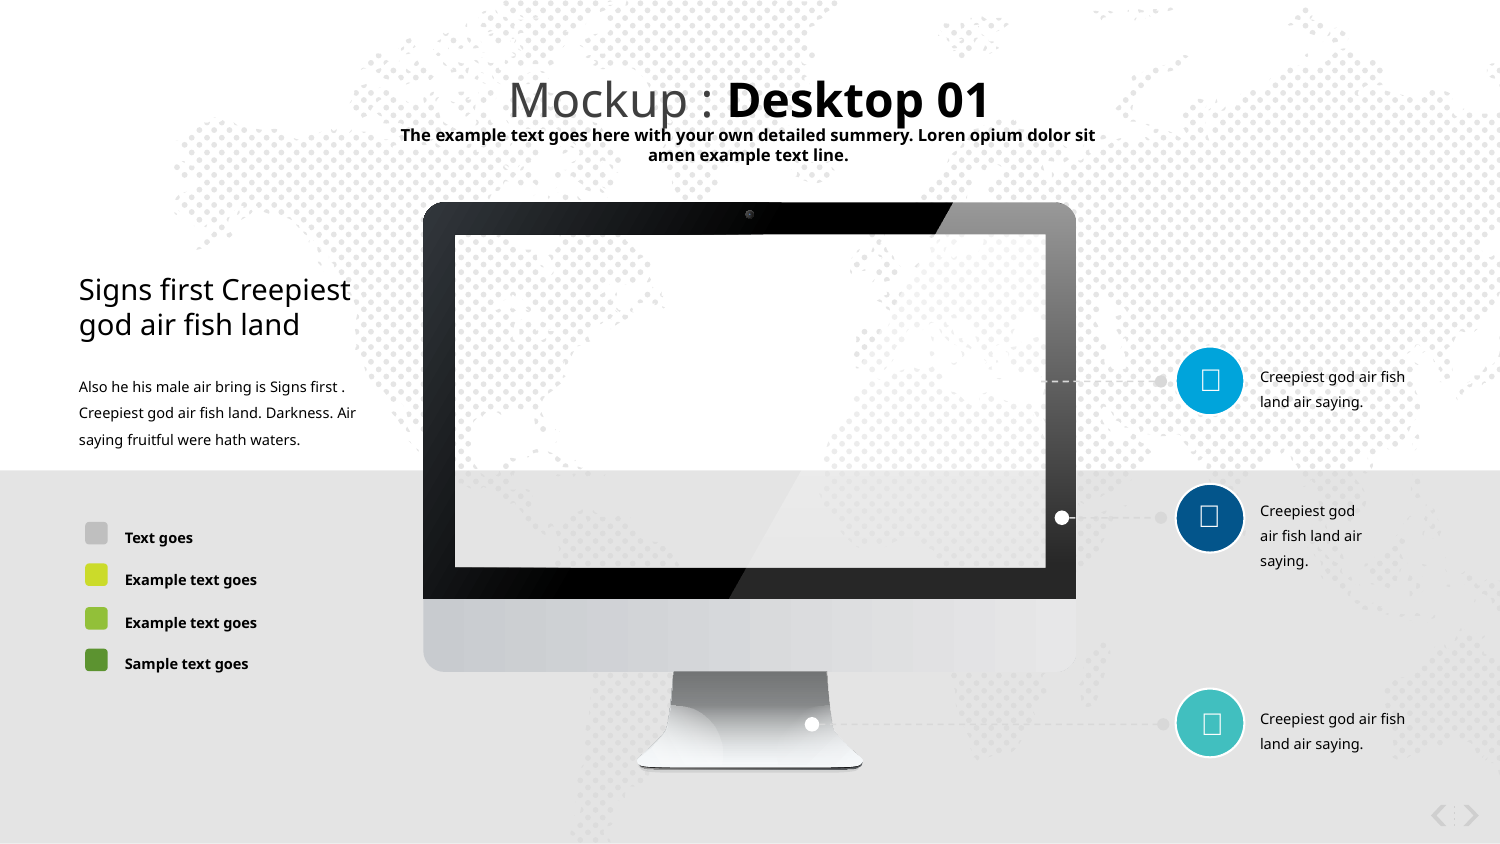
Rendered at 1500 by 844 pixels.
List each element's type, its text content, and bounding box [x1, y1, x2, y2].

text_box [1093, 411, 1100, 418]
text_box [1317, 276, 1324, 283]
text_box [1234, 134, 1241, 141]
text_box [1272, 306, 1279, 313]
text_box [405, 321, 412, 328]
text_box [233, 134, 240, 141]
text_box [375, 261, 382, 268]
text_box [1332, 216, 1338, 223]
text_box [1294, 134, 1301, 141]
text_box [1130, 358, 1137, 365]
text_box [211, 186, 218, 193]
text_box [1309, 164, 1316, 171]
text_box [1152, 426, 1159, 432]
text_box [1324, 90, 1331, 96]
text_box [1421, 141, 1428, 148]
text_box [555, 37, 561, 44]
text_box [555, 22, 561, 29]
text_box [1392, 112, 1399, 119]
text_box [1459, 283, 1466, 290]
text_box [1437, 216, 1443, 223]
text_box [1406, 202, 1413, 208]
text_box [390, 396, 397, 402]
text_box [1481, 186, 1488, 193]
text_box [1437, 246, 1443, 253]
text_box [375, 321, 382, 328]
text_box [666, 0, 673, 7]
text_box [1421, 202, 1428, 208]
text_box [1429, 328, 1436, 335]
text_box [1347, 306, 1354, 313]
text_box [308, 164, 315, 171]
text_box [577, 0, 584, 7]
text_box [1339, 30, 1346, 37]
text_box [1145, 448, 1151, 455]
text_box [1152, 366, 1159, 373]
text_box [465, 186, 472, 193]
text_box [442, 194, 449, 200]
text_box [442, 179, 449, 186]
text_box [211, 216, 218, 223]
text_box [1354, 299, 1361, 306]
text_box [330, 186, 337, 193]
text_box [1138, 366, 1144, 373]
text_box [1302, 321, 1309, 328]
text_box [540, 22, 547, 29]
text_box [375, 246, 382, 253]
text_box [368, 149, 374, 156]
text_box [659, 52, 666, 59]
text_box [1384, 119, 1391, 126]
text_box [286, 186, 292, 193]
text_box [353, 224, 360, 231]
text_box [1429, 104, 1436, 111]
text_box [1294, 179, 1301, 186]
text_box [345, 202, 352, 208]
text_box [1444, 373, 1450, 380]
text_box [1190, 179, 1196, 186]
text_box [704, 7, 711, 14]
text_box [1190, 134, 1196, 141]
text_box [682, 179, 689, 186]
text_box [1130, 314, 1137, 320]
text_box [1182, 246, 1189, 253]
text_box [1332, 186, 1338, 193]
text_box [1160, 388, 1167, 395]
text_box [1167, 276, 1174, 283]
text_box [1406, 127, 1413, 133]
text_box [615, 37, 621, 44]
text_box [1302, 411, 1309, 418]
text_box [1414, 209, 1421, 215]
text_box [1399, 164, 1406, 171]
text_box [965, 45, 972, 52]
text_box [1115, 283, 1122, 290]
text_box [406, 411, 412, 418]
text_box [1309, 90, 1316, 96]
text_box [1257, 440, 1264, 447]
text_box [1108, 231, 1114, 238]
text_box [1324, 269, 1331, 276]
text_box [1317, 231, 1324, 238]
text_box [1339, 59, 1346, 66]
text_box [1324, 328, 1331, 335]
text_box [599, 53, 606, 59]
text_box [1130, 403, 1137, 410]
text_box [1481, 261, 1488, 268]
text_box [1444, 239, 1450, 246]
text_box [1242, 306, 1249, 313]
text_box [353, 149, 360, 156]
text_box [1317, 321, 1324, 328]
text_box [375, 291, 382, 298]
text_box [1100, 179, 1107, 186]
text_box [1085, 209, 1092, 215]
text_box [188, 209, 195, 215]
text_box [659, 22, 666, 29]
text_box [1093, 246, 1100, 253]
text_box [1384, 194, 1391, 201]
text_box [1459, 269, 1466, 276]
text_box [1451, 112, 1458, 119]
text_box [383, 283, 390, 290]
text_box [1205, 314, 1212, 320]
text_box [1347, 52, 1354, 59]
text_box [1421, 276, 1428, 283]
text_box [398, 418, 404, 425]
text_box [241, 202, 248, 208]
text_box [398, 283, 404, 290]
text_box [1317, 67, 1324, 74]
text_box [1160, 403, 1167, 410]
text_box [1242, 456, 1249, 462]
text_box [1122, 231, 1129, 238]
text_box [1354, 179, 1361, 186]
text_box [458, 179, 465, 186]
text_box [1414, 239, 1421, 246]
text_box [1257, 306, 1264, 313]
text_box [204, 134, 210, 141]
text_box [764, 37, 771, 44]
text_box [1481, 171, 1488, 178]
text_box The example text goes here with your own detailed summery. Loren opium dolor sit amen example text line. [374, 119, 1124, 170]
text_box [1399, 134, 1406, 141]
text_box [1272, 246, 1279, 253]
text_box [1392, 411, 1399, 418]
text_box [1272, 216, 1279, 223]
text_box [383, 299, 390, 306]
text_box [1347, 426, 1354, 432]
text_box [1085, 344, 1092, 350]
text_box [300, 157, 307, 164]
text_box [1242, 351, 1249, 358]
text_box [562, 0, 569, 7]
text_box [615, 52, 621, 59]
text_box [330, 157, 337, 164]
text_box [323, 179, 330, 186]
text_box [226, 127, 233, 133]
text_box [398, 373, 404, 380]
text_box [1384, 314, 1391, 320]
text_box [1362, 157, 1368, 164]
text_box [1332, 440, 1338, 447]
text_box [1160, 314, 1167, 320]
text_box [1294, 299, 1301, 306]
text_box [263, 194, 270, 201]
text_box [1362, 291, 1368, 298]
text_box [248, 179, 255, 186]
text_box [1264, 149, 1271, 156]
text_box [1093, 202, 1100, 208]
text_box [1100, 254, 1107, 261]
text_box [405, 38, 412, 44]
text_box [697, 179, 703, 186]
text_box [1429, 134, 1436, 141]
text_box [1421, 112, 1428, 119]
text_box [1444, 104, 1450, 111]
text_box [1242, 411, 1249, 418]
text_box [1429, 224, 1436, 231]
text_box [1122, 291, 1129, 298]
text_box [1272, 141, 1279, 148]
text_box [1339, 283, 1346, 290]
text_box [1474, 239, 1481, 246]
text_box [1294, 164, 1301, 171]
text_box [823, 7, 830, 13]
text_box [1309, 134, 1316, 141]
text_box [1437, 291, 1443, 298]
text_box [1264, 433, 1271, 440]
text_box [398, 254, 404, 261]
text_box [1466, 112, 1473, 119]
text_box [1175, 358, 1236, 416]
text_box [1429, 344, 1436, 350]
text_box [794, 22, 801, 29]
text_box [1138, 141, 1144, 148]
text_box [218, 164, 225, 171]
text_box [241, 186, 248, 193]
text_box [1339, 179, 1346, 186]
text_box [1294, 448, 1301, 455]
text_box [1138, 157, 1144, 164]
text_box [1138, 216, 1144, 223]
text_box [928, 186, 935, 193]
text_box [704, 22, 711, 29]
text_box [1040, 179, 1047, 186]
text_box [353, 134, 360, 141]
text_box [1167, 141, 1174, 148]
text_box [1205, 283, 1212, 290]
text_box [1010, 194, 1017, 200]
text_box [323, 149, 330, 156]
text_box [293, 194, 300, 201]
text_box [637, 45, 644, 52]
text_box [1421, 171, 1428, 178]
text_box [390, 381, 397, 388]
text_box [1220, 254, 1226, 261]
text_box [1145, 224, 1152, 231]
text_box [1085, 403, 1092, 410]
text_box [204, 164, 210, 171]
text_box [1234, 433, 1241, 440]
text_box [1123, 306, 1130, 313]
text_box [1444, 358, 1450, 365]
text_box [1347, 276, 1354, 283]
text_box [741, 45, 748, 52]
text_box [1354, 448, 1361, 455]
text_box [383, 373, 390, 380]
text_box [1257, 261, 1264, 268]
text_box [1354, 328, 1361, 335]
text_box [1242, 276, 1249, 283]
text_box [1459, 179, 1466, 186]
text_box [1085, 328, 1092, 335]
text_box [1444, 224, 1450, 231]
text_box [1100, 448, 1107, 455]
text_box [1280, 224, 1287, 231]
text_box [1294, 209, 1301, 215]
text_box [1272, 171, 1279, 178]
text_box [1362, 186, 1368, 193]
text_box [652, 45, 659, 52]
text_box [1399, 239, 1406, 246]
text_box [1347, 186, 1354, 193]
text_box [383, 314, 390, 320]
text_box [1152, 171, 1159, 178]
text_box [256, 157, 262, 164]
text_box Creepiest god air fish land air saying. [1248, 354, 1433, 407]
text_box [196, 127, 203, 133]
text_box [323, 209, 330, 215]
text_box [1287, 67, 1294, 74]
text_box [1459, 134, 1466, 141]
text_box [1063, 186, 1070, 193]
text_box [1302, 216, 1309, 223]
text_box [1309, 224, 1316, 231]
text_box [1399, 119, 1406, 126]
text_box [1287, 157, 1294, 164]
text_box [1234, 164, 1241, 171]
text_box [1197, 171, 1204, 178]
text_box [1145, 403, 1152, 410]
text_box [375, 202, 382, 208]
text_box [1085, 314, 1092, 320]
text_box [1190, 328, 1196, 335]
text_box [1145, 344, 1152, 350]
text_box [1362, 231, 1368, 238]
text_box [1212, 202, 1219, 208]
text_box [1324, 254, 1331, 261]
text_box [1332, 67, 1338, 74]
text_box [1190, 239, 1196, 246]
text_box [1347, 216, 1354, 223]
text_box [360, 186, 367, 193]
text_box [1317, 22, 1324, 29]
text_box [1250, 119, 1256, 126]
text_box [1182, 202, 1189, 208]
text_box [1459, 209, 1466, 215]
text_box [1100, 433, 1107, 440]
text_box [1429, 149, 1436, 156]
text_box [1197, 246, 1204, 253]
text_box [1160, 254, 1167, 261]
text_box [1250, 328, 1256, 335]
text_box Mockup : Desktop 01 [365, 60, 1135, 123]
text_box [1167, 306, 1174, 313]
text_box [1399, 224, 1406, 231]
text_box [383, 328, 390, 335]
text_box [1444, 119, 1450, 126]
text_box [1324, 299, 1331, 306]
text_box [1093, 276, 1100, 283]
text_box [719, 52, 726, 59]
text_box [1414, 119, 1421, 126]
text_box [278, 149, 285, 156]
text_box [1384, 269, 1391, 276]
text_box [1108, 440, 1114, 447]
text_box [1227, 112, 1234, 119]
text_box [360, 171, 367, 178]
text_box [1302, 7, 1309, 14]
text_box [1294, 328, 1301, 335]
text_box [1339, 328, 1346, 335]
text_box [1414, 254, 1421, 261]
text_box [1145, 418, 1152, 425]
text_box [1421, 186, 1428, 193]
text_box [1242, 202, 1249, 208]
text_box [383, 344, 390, 350]
text_box [1227, 141, 1234, 148]
text_box [338, 239, 345, 246]
text_box [1421, 216, 1428, 223]
text_box [405, 291, 412, 298]
text_box [368, 194, 374, 201]
text_box [1384, 209, 1391, 215]
text_box [0, 470, 1500, 844]
text_box [510, 7, 516, 14]
text_box [1369, 239, 1376, 246]
text_box [666, 29, 673, 36]
text_box [1414, 299, 1421, 306]
text_box [1429, 314, 1436, 320]
text_box [420, 186, 427, 193]
text_box [375, 276, 382, 283]
text_box [1451, 141, 1458, 148]
text_box [1152, 336, 1159, 343]
text_box [1242, 186, 1249, 193]
text_box [1160, 179, 1167, 186]
text_box [1190, 104, 1196, 111]
text_box [1406, 246, 1413, 253]
text_box [398, 239, 404, 246]
text_box [1182, 411, 1189, 418]
text_box [405, 261, 412, 268]
text_box [398, 299, 404, 306]
text_box [1369, 209, 1376, 215]
text_box [1152, 351, 1159, 358]
text_box [1332, 82, 1338, 89]
text_box [1145, 373, 1152, 380]
text_box [1182, 306, 1189, 313]
text_box [196, 216, 203, 223]
text_box [1108, 261, 1114, 268]
text_box [1234, 209, 1241, 215]
text_box [1459, 149, 1466, 156]
text_box [353, 194, 360, 201]
text_box [1317, 426, 1324, 432]
text_box [1488, 134, 1495, 141]
text_box [1093, 366, 1100, 373]
text_box [271, 186, 278, 193]
text_box [1212, 261, 1219, 268]
text_box [674, 186, 681, 193]
text_box [353, 209, 360, 215]
text_box [1130, 164, 1137, 171]
text_box [1406, 336, 1413, 343]
text_box [1287, 321, 1294, 328]
text_box [1324, 134, 1331, 141]
text_box [196, 157, 203, 164]
text_box [592, 179, 599, 186]
text_box [1212, 127, 1219, 133]
text_box [1138, 186, 1144, 193]
text_box [1488, 283, 1495, 290]
text_box [495, 171, 502, 178]
text_box [271, 171, 278, 178]
text_box [1332, 171, 1338, 178]
text_box [1392, 276, 1399, 283]
text_box [1280, 119, 1287, 126]
text_box [256, 171, 262, 178]
text_box [1242, 231, 1249, 238]
text_box [570, 22, 577, 29]
text_box [1339, 104, 1346, 111]
text_box [689, 22, 696, 29]
text_box [1122, 276, 1129, 283]
text_box [1474, 283, 1481, 290]
text_box [1302, 186, 1309, 193]
text_box [1466, 157, 1473, 164]
text_box [1317, 291, 1324, 298]
text_box [682, 15, 689, 21]
text_box [1130, 344, 1137, 350]
text_box [1175, 403, 1182, 410]
text_box [1212, 186, 1219, 193]
text_box [756, 0, 763, 7]
text_box [1175, 328, 1182, 335]
text_box [1190, 283, 1196, 290]
text_box [1488, 179, 1495, 186]
text_box [1392, 186, 1399, 193]
text_box [1138, 306, 1144, 313]
text_box [405, 171, 412, 178]
text_box [1272, 291, 1279, 298]
text_box [248, 194, 255, 201]
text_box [423, 202, 1077, 774]
text_box [1376, 261, 1383, 268]
text_box [353, 179, 360, 186]
text_box [1093, 426, 1100, 432]
text_box [1100, 373, 1107, 380]
text_box [1466, 186, 1473, 193]
text_box [666, 45, 673, 52]
text_box [1309, 254, 1316, 261]
text_box [1451, 127, 1458, 133]
text_box [1354, 433, 1361, 440]
text_box [1257, 127, 1264, 133]
text_box [278, 179, 285, 186]
text_box [1197, 276, 1204, 283]
text_box [1197, 112, 1204, 119]
text_box [1451, 157, 1458, 164]
text_box [1115, 224, 1122, 231]
text_box [390, 231, 397, 238]
text_box [1429, 254, 1436, 261]
text_box [801, 45, 808, 51]
text_box [390, 186, 397, 193]
text_box [1294, 344, 1301, 350]
text_box [1220, 463, 1226, 470]
text_box [741, 29, 748, 36]
text_box [1481, 141, 1488, 148]
text_box [1234, 403, 1241, 410]
text_box [1257, 411, 1264, 418]
text_box [1332, 291, 1338, 298]
text_box [1093, 291, 1100, 298]
text_box [1376, 127, 1383, 133]
text_box [1160, 224, 1167, 231]
text_box [1100, 15, 1107, 21]
text_box [1175, 135, 1182, 141]
text_box [652, 29, 659, 36]
text_box [338, 209, 345, 215]
text_box [1160, 164, 1167, 171]
text_box [1212, 171, 1219, 178]
text_box [517, 45, 524, 51]
text_box [607, 29, 614, 36]
text_box [1234, 448, 1241, 455]
text_box [1369, 328, 1376, 335]
text_box [1115, 254, 1122, 261]
text_box [1220, 283, 1226, 290]
text_box [241, 157, 248, 164]
text_box [1085, 463, 1092, 470]
text_box [570, 171, 577, 178]
text_box [1466, 306, 1473, 313]
text_box [1444, 134, 1450, 141]
text_box [1369, 254, 1376, 261]
text_box [1197, 336, 1204, 343]
text_box [1347, 231, 1354, 238]
text_box [1182, 336, 1189, 343]
text_box [585, 37, 591, 44]
text_box [1324, 104, 1331, 111]
text_box [756, 15, 763, 21]
text_box [1280, 90, 1287, 96]
text_box [1234, 179, 1241, 186]
text_box [1085, 448, 1092, 455]
text_box [1257, 231, 1264, 238]
text_box [1459, 164, 1466, 171]
text_box [1347, 246, 1354, 253]
text_box [1227, 411, 1234, 418]
text_box [1055, 179, 1062, 186]
text_box [1369, 164, 1376, 171]
text_box [1406, 186, 1413, 193]
text_box Creepiest god air fish land air saying. [1248, 488, 1375, 561]
text_box [1190, 224, 1196, 231]
text_box [1108, 246, 1114, 253]
text_box [1085, 269, 1092, 276]
text_box [405, 366, 412, 373]
text_box [1122, 396, 1129, 402]
text_box [1220, 418, 1226, 425]
text_box [1242, 171, 1249, 178]
text_box [1220, 239, 1226, 246]
text_box [1332, 157, 1338, 164]
text_box [1302, 246, 1309, 253]
text_box [1145, 149, 1152, 156]
text_box [1317, 411, 1324, 418]
text_box [734, 22, 741, 29]
text_box [1369, 149, 1376, 156]
text_box [1384, 254, 1391, 261]
text_box [420, 171, 427, 178]
text_box [1399, 328, 1406, 335]
text_box [226, 171, 233, 178]
text_box [517, 0, 524, 7]
text_box [1234, 314, 1241, 320]
text_box [801, 29, 808, 36]
text_box [1376, 426, 1383, 432]
text_box [1093, 171, 1100, 178]
text_box  [1189, 697, 1233, 747]
text_box [218, 134, 225, 141]
text_box [1175, 494, 1245, 553]
text_box [1362, 112, 1368, 119]
text_box [1272, 127, 1279, 133]
text_box [1406, 141, 1413, 148]
text_box [1332, 52, 1338, 59]
text_box [1175, 239, 1182, 246]
text_box [1339, 314, 1346, 320]
text_box [233, 149, 240, 156]
text_box [435, 186, 442, 193]
text_box [1354, 59, 1361, 66]
text_box [540, 7, 547, 14]
text_box [1250, 254, 1256, 261]
text_box [383, 179, 390, 186]
text_box [1227, 246, 1234, 253]
text_box [174, 164, 180, 171]
text_box [383, 224, 390, 231]
text_box [1347, 261, 1354, 268]
text_box [241, 127, 248, 133]
text_box [1130, 418, 1137, 425]
text_box [323, 224, 330, 231]
text_box [965, 29, 972, 36]
text_box [1451, 231, 1458, 238]
text_box [1093, 231, 1100, 238]
text_box [831, 0, 838, 7]
text_box [1130, 373, 1137, 380]
text_box [779, 52, 785, 59]
text_box [1167, 171, 1174, 178]
text_box [1138, 351, 1144, 358]
text_box [637, 0, 644, 7]
text_box [996, 179, 1002, 186]
text_box [1160, 418, 1167, 425]
text_box [1115, 194, 1122, 201]
text_box [1481, 306, 1488, 313]
text_box [711, 15, 718, 21]
text_box [1138, 261, 1144, 268]
text_box [1242, 336, 1249, 343]
text_box [1212, 336, 1219, 343]
text_box [1152, 202, 1159, 208]
text_box [577, 179, 584, 185]
text_box [1205, 224, 1212, 231]
text_box [1227, 186, 1234, 193]
text_box [286, 171, 292, 178]
text_box [532, 15, 539, 21]
text_box [338, 224, 345, 231]
text_box [555, 7, 561, 14]
text_box [599, 186, 606, 193]
text_box [1167, 261, 1174, 268]
text_box [697, 45, 703, 52]
text_box [1466, 127, 1473, 133]
text_box [1474, 194, 1481, 201]
text_box [1354, 149, 1361, 156]
text_box [532, 0, 539, 7]
text_box [1392, 97, 1399, 103]
text_box [1152, 276, 1159, 283]
text_box [368, 239, 374, 246]
text_box [1354, 134, 1361, 141]
text_box [1339, 164, 1346, 171]
text_box [749, 37, 756, 44]
text_box [1421, 291, 1428, 298]
text_box [368, 164, 374, 171]
text_box [1085, 254, 1092, 261]
text_box [689, 37, 696, 44]
text_box [226, 202, 233, 208]
text_box [1406, 306, 1413, 313]
text_box [1152, 321, 1159, 328]
text_box [1234, 194, 1241, 201]
text_box [1406, 411, 1413, 418]
text_box [1474, 164, 1481, 171]
text_box [1167, 246, 1174, 253]
text_box [1369, 418, 1376, 425]
text_box [360, 231, 367, 238]
text_box [1451, 321, 1458, 328]
text_box [525, 37, 532, 44]
text_box [1369, 433, 1376, 440]
text_box [1234, 269, 1241, 276]
text_box [1369, 90, 1376, 96]
text_box [1324, 463, 1331, 470]
text_box [263, 164, 270, 171]
text_box [218, 194, 225, 201]
text_box [233, 194, 240, 201]
text_box [1339, 209, 1346, 215]
text_box [1234, 418, 1241, 425]
text_box [734, 52, 741, 59]
text_box [1309, 328, 1316, 335]
text_box [1257, 202, 1264, 208]
text_box [622, 45, 629, 52]
text_box [271, 202, 278, 208]
text_box [1018, 186, 1025, 193]
text_box [1429, 269, 1436, 276]
text_box [1429, 90, 1436, 96]
text_box [1197, 426, 1204, 432]
text_box [1437, 231, 1443, 238]
text_box [786, 45, 793, 52]
text_box [405, 231, 412, 238]
text_box [674, 7, 681, 14]
text_box [1294, 90, 1301, 96]
text_box [1167, 186, 1174, 193]
text_box [1220, 299, 1226, 306]
text_box [353, 104, 360, 111]
text_box [375, 216, 382, 223]
text_box [1317, 112, 1324, 119]
text_box [1190, 194, 1196, 201]
text_box [1339, 344, 1346, 350]
text_box [1115, 209, 1122, 215]
text_box [1264, 269, 1271, 276]
text_box [1376, 171, 1383, 178]
text_box [1167, 157, 1174, 164]
text_box [1227, 171, 1234, 178]
text_box [577, 15, 584, 21]
text_box [353, 239, 360, 246]
text_box [988, 22, 995, 29]
text_box [540, 52, 547, 59]
text_box [1451, 186, 1458, 193]
text_box [1481, 157, 1488, 164]
text_box [1197, 216, 1204, 223]
text_box [1309, 119, 1316, 126]
text_box [330, 231, 337, 238]
text_box [1250, 194, 1256, 201]
text_box [1250, 269, 1256, 276]
text_box [1130, 269, 1137, 276]
text_box [1250, 299, 1256, 306]
text_box [1197, 306, 1204, 313]
text_box [1369, 314, 1376, 320]
text_box [1362, 411, 1368, 418]
text_box [1302, 97, 1309, 103]
text_box [1115, 239, 1122, 246]
text_box [1085, 418, 1092, 425]
text_box [1175, 149, 1182, 156]
text_box [1264, 119, 1271, 126]
text_box [1167, 216, 1174, 223]
text_box [271, 157, 278, 164]
text_box [1414, 283, 1421, 290]
text_box [330, 216, 337, 223]
text_box [951, 29, 957, 36]
text_box [375, 336, 382, 343]
text_box [248, 149, 255, 156]
text_box [1466, 141, 1473, 148]
text_box [1384, 90, 1391, 96]
text_box [1481, 291, 1488, 298]
text_box [256, 186, 262, 193]
text_box [1175, 283, 1182, 290]
text_box [1339, 119, 1346, 126]
text_box [1108, 291, 1114, 298]
text_box [510, 171, 516, 178]
text_box [405, 396, 412, 402]
text_box [480, 22, 487, 28]
text_box [1324, 224, 1331, 231]
text_box [936, 179, 943, 186]
text_box [360, 157, 367, 164]
text_box [390, 291, 397, 298]
text_box [1167, 321, 1174, 328]
text_box [786, 0, 793, 7]
text_box [1466, 202, 1473, 208]
text_box [1332, 112, 1338, 119]
text_box [585, 7, 591, 14]
text_box [1347, 97, 1354, 103]
text_box [1466, 216, 1473, 223]
text_box [1481, 127, 1488, 133]
text_box [375, 231, 382, 238]
text_box [256, 141, 262, 148]
text_box [1362, 141, 1368, 148]
text_box [368, 179, 374, 186]
text_box [293, 149, 300, 156]
text_box [1429, 179, 1436, 186]
text_box [1264, 448, 1271, 455]
text_box [1317, 261, 1324, 268]
text_box [300, 171, 307, 178]
text_box [809, 171, 815, 178]
text_box [405, 381, 412, 388]
text_box [1227, 456, 1234, 462]
text_box [749, 52, 756, 59]
text_box [263, 134, 270, 141]
text_box [368, 224, 374, 231]
text_box [1324, 239, 1331, 246]
text_box [1077, 171, 1084, 178]
text_box [412, 194, 419, 201]
text_box [226, 186, 233, 193]
text_box [338, 254, 345, 261]
text_box [1010, 179, 1017, 186]
text_box [308, 149, 315, 156]
text_box [1227, 291, 1234, 298]
text_box [1421, 97, 1428, 103]
text_box [1234, 105, 1241, 111]
text_box [1406, 171, 1413, 178]
text_box [1093, 351, 1100, 358]
text_box [1055, 194, 1062, 200]
text_box [1182, 261, 1189, 268]
text_box [1354, 164, 1361, 171]
text_box [532, 179, 539, 186]
text_box [689, 171, 696, 178]
text_box [1474, 224, 1481, 231]
text_box [1287, 82, 1294, 89]
text_box [1451, 171, 1458, 178]
text_box [794, 7, 801, 14]
text_box [1264, 104, 1271, 111]
text_box [1272, 157, 1279, 164]
text_box [1167, 231, 1174, 238]
text_box [547, 29, 554, 36]
text_box [398, 179, 404, 186]
text_box [1085, 433, 1092, 440]
text_box [1234, 344, 1241, 350]
text_box [697, 0, 703, 7]
text_box [599, 171, 606, 178]
text_box [1392, 231, 1399, 238]
text_box [525, 52, 532, 59]
text_box [1242, 321, 1249, 328]
text_box [1317, 246, 1324, 253]
text_box [756, 29, 763, 36]
text_box [353, 254, 360, 261]
text_box [1376, 157, 1383, 164]
text_box [1287, 171, 1294, 178]
text_box [338, 179, 345, 186]
text_box [1272, 202, 1279, 208]
text_box [734, 37, 741, 44]
text_box [704, 171, 711, 178]
text_box [1309, 283, 1316, 290]
text_box [1206, 463, 1212, 470]
text_box [1369, 224, 1376, 231]
text_box [615, 7, 621, 14]
text_box [330, 202, 337, 208]
text_box [405, 246, 412, 253]
text_box [1264, 418, 1271, 425]
text_box [1272, 276, 1279, 283]
text_box [211, 231, 218, 238]
text_box [1138, 276, 1144, 283]
text_box [1354, 418, 1361, 425]
text_box [300, 202, 307, 208]
text_box [398, 388, 404, 395]
text_box [682, 0, 689, 7]
text_box [1115, 299, 1122, 306]
text_box [1175, 299, 1182, 306]
text_box [1287, 141, 1294, 148]
text_box [1145, 164, 1152, 171]
text_box [338, 194, 345, 201]
text_box [1369, 448, 1376, 455]
text_box [1332, 246, 1338, 253]
text_box [1108, 186, 1114, 193]
text_box [472, 194, 479, 200]
text_box [1130, 448, 1137, 455]
text_box [1399, 418, 1406, 425]
text_box [1197, 141, 1204, 148]
text_box [1242, 246, 1249, 253]
text_box [1175, 269, 1182, 276]
text_box [1309, 448, 1316, 455]
text_box [1264, 134, 1271, 141]
text_box [1227, 276, 1234, 283]
text_box [345, 216, 352, 223]
text_box [525, 171, 532, 178]
text_box [1188, 346, 1232, 354]
text_box [1376, 216, 1383, 223]
text_box [1160, 344, 1167, 350]
text_box [1324, 164, 1331, 171]
text_box [644, 22, 651, 29]
text_box [1115, 418, 1122, 424]
text_box [1167, 202, 1174, 208]
text_box [652, 0, 659, 7]
text_box [226, 141, 233, 148]
text_box [1294, 418, 1301, 425]
text_box [1376, 67, 1383, 74]
text_box [1421, 231, 1428, 238]
text_box [1287, 276, 1294, 283]
text_box [1324, 314, 1331, 320]
text_box [1227, 202, 1234, 208]
text_box [1302, 127, 1309, 133]
text_box [1033, 171, 1040, 178]
text_box [1376, 291, 1383, 298]
text_box [682, 45, 689, 52]
text_box [1280, 283, 1287, 290]
text_box [1392, 261, 1399, 268]
text_box [1451, 246, 1458, 253]
text_box [1138, 411, 1144, 418]
text_box [1227, 306, 1234, 313]
text_box [1414, 134, 1421, 141]
text_box [1421, 306, 1428, 313]
text_box [1145, 239, 1152, 246]
text_box [1205, 448, 1212, 455]
text_box [390, 366, 397, 373]
text_box [1197, 98, 1204, 104]
text_box [1392, 336, 1399, 343]
text_box [1160, 328, 1167, 335]
text_box [666, 15, 673, 21]
text_box [1182, 157, 1189, 164]
text_box [1339, 269, 1346, 276]
text_box [1362, 216, 1368, 223]
text_box [1399, 344, 1406, 350]
text_box [1294, 314, 1301, 320]
text_box [211, 202, 218, 208]
text_box [1160, 299, 1167, 306]
text_box [547, 0, 554, 7]
text_box [1234, 254, 1241, 261]
text_box [1384, 224, 1391, 231]
text_box [1362, 171, 1368, 178]
text_box [1362, 440, 1368, 447]
text_box [450, 186, 457, 193]
text_box [1257, 336, 1264, 343]
text_box [1302, 456, 1309, 462]
text_box [1421, 321, 1428, 328]
text_box [659, 7, 666, 14]
text_box [1234, 239, 1241, 246]
text_box [1280, 254, 1287, 261]
text_box [1250, 224, 1256, 231]
text_box [629, 37, 636, 44]
text_box [1085, 373, 1092, 380]
text_box [1280, 74, 1287, 81]
text_box [1167, 291, 1174, 298]
text_box [1488, 299, 1495, 306]
text_box [1451, 276, 1458, 283]
text_box [1437, 141, 1443, 148]
text_box [779, 22, 785, 29]
text_box [181, 202, 188, 208]
text_box [1115, 463, 1122, 470]
text_box [1212, 112, 1219, 119]
text_box [278, 134, 285, 141]
text_box [1309, 269, 1316, 276]
text_box [405, 426, 411, 433]
text_box [405, 276, 412, 283]
text_box [1309, 15, 1315, 22]
text_box [809, 52, 815, 59]
text_box [1272, 411, 1279, 418]
text_box [1339, 433, 1346, 440]
text_box [1257, 291, 1264, 298]
text_box [435, 171, 442, 178]
text_box [1116, 328, 1122, 335]
text_box [1437, 321, 1443, 328]
text_box [1138, 82, 1144, 89]
text_box [1444, 299, 1450, 306]
text_box [286, 157, 292, 164]
text_box [1369, 74, 1376, 81]
text_box [532, 29, 539, 36]
text_box [764, 22, 771, 29]
text_box [1280, 299, 1287, 306]
text_box [1264, 239, 1271, 246]
text_box [1362, 261, 1368, 268]
text_box [1339, 418, 1346, 425]
text_box [1354, 254, 1361, 261]
text_box [1227, 426, 1234, 432]
text_box [1003, 186, 1010, 193]
text_box [465, 171, 472, 178]
text_box [1294, 269, 1301, 276]
text_box [1429, 119, 1436, 126]
text_box [674, 37, 681, 44]
text_box [1384, 239, 1391, 246]
text_box [1294, 194, 1301, 201]
text_box [211, 127, 218, 133]
text_box [1264, 254, 1271, 261]
text_box [1376, 306, 1383, 313]
text_box [428, 194, 435, 200]
text_box [779, 37, 785, 44]
text_box [1369, 104, 1376, 111]
text_box [345, 157, 352, 164]
text_box [1324, 194, 1331, 201]
text_box [1280, 314, 1287, 320]
text_box [1339, 90, 1346, 96]
text_box [1190, 449, 1197, 455]
text_box [218, 224, 225, 231]
text_box [1272, 440, 1279, 447]
text_box [711, 29, 718, 36]
text_box [1384, 328, 1391, 335]
text_box [1182, 141, 1189, 148]
text_box [1287, 202, 1294, 208]
text_box [1280, 179, 1287, 186]
text_box [727, 45, 733, 52]
text_box [1280, 209, 1287, 215]
text_box [1437, 157, 1443, 164]
text_box [1294, 119, 1301, 126]
text_box [241, 141, 248, 148]
text_box [1115, 403, 1122, 410]
text_box [1474, 314, 1481, 320]
text_box [1264, 344, 1271, 350]
text_box [1250, 448, 1256, 455]
text_box [1190, 433, 1196, 440]
text_box [1392, 141, 1399, 148]
text_box [390, 246, 397, 253]
text_box [345, 231, 352, 238]
text_box [607, 45, 614, 52]
text_box [1384, 433, 1391, 440]
text_box [1190, 269, 1196, 276]
text_box [697, 29, 703, 36]
text_box [375, 53, 382, 59]
text_box [1309, 239, 1316, 246]
text_box [1175, 344, 1182, 350]
text_box [1145, 283, 1152, 290]
text_box [316, 157, 322, 164]
text_box [1145, 209, 1152, 215]
text_box [1466, 231, 1473, 238]
text_box [1451, 306, 1458, 313]
text_box [1406, 157, 1413, 164]
text_box [599, 37, 606, 44]
text_box [1205, 164, 1212, 171]
text_box [1250, 239, 1256, 246]
text_box [450, 171, 457, 178]
text_box [1160, 149, 1167, 156]
text_box [1444, 194, 1450, 201]
text_box [1167, 366, 1174, 373]
text_box [1175, 209, 1182, 215]
text_box [1257, 276, 1264, 283]
text_box [300, 186, 307, 193]
text_box [345, 186, 352, 193]
text_box [1160, 269, 1167, 276]
text_box [1392, 216, 1399, 223]
text_box [1399, 179, 1406, 186]
text_box [248, 134, 255, 141]
text_box [704, 186, 711, 193]
text_box [1130, 299, 1137, 306]
text_box [1481, 202, 1488, 208]
text_box [1302, 22, 1309, 29]
text_box [1332, 306, 1338, 313]
text_box [1145, 269, 1152, 276]
text_box [1482, 366, 1488, 373]
text_box [1257, 157, 1264, 164]
text_box [405, 351, 412, 358]
text_box [1167, 396, 1174, 402]
text_box [1302, 171, 1309, 178]
text_box [786, 15, 793, 21]
text_box [233, 164, 240, 171]
text_box [1347, 82, 1354, 89]
text_box [1122, 366, 1129, 373]
text_box [652, 15, 659, 21]
text_box [1227, 321, 1234, 328]
text_box [1302, 67, 1309, 74]
text_box [1280, 344, 1287, 350]
text_box [1466, 261, 1473, 268]
text_box [263, 179, 270, 186]
text_box [1384, 179, 1391, 186]
text_box [188, 165, 195, 171]
text_box [188, 194, 195, 201]
text_box [1324, 149, 1331, 156]
text_box [1466, 291, 1473, 298]
text_box [1122, 202, 1129, 208]
text_box [390, 321, 397, 328]
text_box [1332, 261, 1338, 268]
text_box [1399, 104, 1406, 111]
text_box [204, 149, 210, 156]
text_box [1152, 291, 1159, 298]
text_box [547, 15, 554, 21]
text_box [1220, 224, 1226, 231]
text_box [1212, 246, 1219, 253]
text_box [1302, 261, 1309, 268]
text_box [1392, 291, 1399, 298]
text_box [958, 186, 965, 193]
text_box [1152, 306, 1159, 313]
text_box [278, 194, 285, 201]
text_box [1220, 164, 1226, 171]
text_box [316, 231, 322, 238]
text_box [196, 141, 203, 148]
text_box [472, 179, 479, 186]
text_box [1384, 418, 1391, 425]
text_box [495, 22, 502, 29]
text_box [1302, 440, 1309, 447]
text_box [1152, 186, 1159, 193]
text_box [1294, 224, 1301, 231]
text_box [1257, 186, 1264, 193]
text_box [1347, 171, 1354, 178]
text_box [1175, 194, 1182, 201]
text_box [1205, 269, 1212, 276]
text_box [1085, 239, 1092, 246]
text_box [1205, 194, 1212, 201]
text_box [1459, 194, 1466, 201]
text_box [719, 22, 726, 29]
text_box [1309, 104, 1316, 111]
text_box [637, 29, 644, 36]
text_box [1414, 328, 1421, 335]
text_box [1205, 179, 1212, 186]
text_box [1280, 239, 1287, 246]
text_box [1190, 299, 1196, 306]
text_box [1444, 283, 1450, 290]
text_box [1421, 246, 1428, 253]
text_box [1242, 97, 1249, 103]
text_box [375, 381, 382, 388]
text_box [1190, 149, 1196, 156]
text_box [1257, 112, 1264, 119]
text_box [1093, 440, 1100, 447]
text_box [1324, 179, 1331, 186]
text_box [517, 179, 524, 186]
text_box [629, 7, 636, 14]
text_box [1324, 209, 1331, 215]
text_box [1085, 224, 1092, 231]
text_box [1369, 59, 1376, 66]
text_box [383, 388, 390, 395]
text_box [1339, 194, 1346, 201]
text_box [1294, 104, 1301, 111]
text_box [1399, 209, 1406, 215]
text_box [794, 37, 801, 44]
text_box [1197, 291, 1204, 298]
text_box [1287, 411, 1294, 418]
text_box [1190, 164, 1196, 171]
text_box [1160, 209, 1167, 215]
text_box [1115, 179, 1122, 186]
text_box [1130, 433, 1137, 440]
text_box [1376, 246, 1383, 253]
text_box [1339, 254, 1346, 261]
text_box [1317, 202, 1324, 208]
text_box [1197, 231, 1204, 238]
text_box [1362, 67, 1368, 74]
text_box [1309, 194, 1316, 201]
text_box [1347, 157, 1354, 164]
text_box [1324, 344, 1331, 350]
text_box [398, 194, 404, 201]
text_box [1182, 216, 1189, 223]
text_box [1152, 157, 1159, 164]
text_box [316, 141, 322, 148]
text_box [323, 239, 330, 246]
text_box [1152, 141, 1159, 148]
text_box [1294, 74, 1301, 81]
text_box [1309, 29, 1316, 36]
text_box [1160, 358, 1167, 365]
text_box [1474, 254, 1481, 261]
text_box [615, 22, 621, 29]
text_box [1399, 283, 1406, 290]
text_box [1369, 194, 1376, 201]
text_box [1354, 344, 1361, 350]
text_box [764, 7, 771, 14]
text_box [1197, 202, 1204, 208]
text_box [1369, 269, 1376, 276]
text_box [1302, 231, 1309, 238]
text_box [771, 29, 778, 36]
text_box [1421, 261, 1428, 268]
text_box [816, 0, 823, 7]
text_box [1272, 186, 1279, 193]
text_box [1197, 261, 1204, 268]
text_box [405, 202, 412, 208]
text_box [1242, 141, 1249, 148]
text_box [308, 209, 315, 215]
text_box [1339, 239, 1346, 246]
text_box [1317, 127, 1324, 133]
text_box [943, 186, 950, 193]
text_box [1242, 157, 1249, 164]
text_box [375, 306, 382, 313]
text_box [271, 141, 278, 148]
text_box [1250, 283, 1256, 290]
text_box [1272, 97, 1279, 103]
text_box [1437, 261, 1443, 268]
text_box [390, 171, 397, 178]
text_box [1145, 299, 1152, 306]
text_box [1287, 306, 1294, 313]
text_box [1384, 104, 1391, 111]
text_box [1376, 231, 1383, 238]
text_box [1115, 448, 1122, 455]
text_box [958, 37, 965, 44]
text_box [1369, 119, 1376, 126]
text_box [1220, 269, 1226, 276]
text_box [644, 7, 651, 14]
text_box [338, 149, 345, 156]
text_box [1145, 328, 1152, 335]
text_box  [1184, 490, 1235, 540]
text_box [300, 216, 307, 223]
text_box [1280, 269, 1287, 276]
text_box [1264, 224, 1271, 231]
text_box [1122, 456, 1129, 462]
text_box [682, 194, 689, 200]
text_box [1376, 202, 1383, 208]
text_box [1280, 164, 1287, 171]
text_box [1437, 112, 1443, 119]
text_box [450, 37, 457, 44]
text_box [211, 141, 218, 148]
text_box [1242, 291, 1249, 298]
text_box [1414, 164, 1421, 171]
text_box [1227, 336, 1234, 343]
text_box [1332, 141, 1338, 148]
text_box [1414, 194, 1421, 201]
text_box [1474, 269, 1481, 276]
text_box [555, 171, 561, 178]
text_box [1197, 186, 1204, 193]
text_box [1138, 231, 1144, 238]
text_box [1085, 358, 1092, 365]
text_box [1324, 59, 1331, 66]
text_box [1227, 216, 1234, 223]
text_box [338, 134, 345, 141]
text_box [1488, 224, 1495, 231]
text_box [1466, 276, 1473, 283]
text_box [1264, 283, 1271, 290]
text_box [1287, 231, 1294, 238]
text_box [330, 128, 337, 134]
text_box [1280, 134, 1287, 141]
text_box [1122, 246, 1129, 253]
text_box [383, 239, 390, 246]
text_box [1287, 261, 1294, 268]
text_box [1138, 321, 1144, 328]
text_box [1429, 239, 1436, 246]
text_box [1130, 179, 1137, 186]
text_box [1376, 440, 1383, 447]
text_box [1205, 239, 1212, 246]
text_box [1152, 216, 1159, 223]
text_box [1152, 67, 1159, 74]
text_box [1138, 291, 1144, 298]
text_box [1451, 202, 1458, 208]
text_box [1085, 179, 1092, 186]
text_box [1287, 440, 1294, 447]
text_box [532, 45, 539, 52]
text_box [1399, 269, 1406, 276]
text_box [1130, 149, 1137, 156]
text_box [1145, 254, 1152, 261]
text_box [1048, 186, 1055, 193]
text_box [1175, 59, 1182, 66]
text_box [1354, 74, 1361, 81]
text_box [1444, 149, 1450, 156]
text_box [1437, 171, 1443, 178]
text_box [375, 366, 382, 373]
text_box [1309, 209, 1316, 215]
text_box [1466, 321, 1473, 328]
text_box [1287, 426, 1294, 432]
text_box [711, 45, 718, 52]
text_box [1100, 344, 1107, 350]
text_box [1451, 261, 1458, 268]
text_box [1459, 388, 1465, 395]
text_box [1085, 194, 1092, 201]
text_box [1182, 186, 1189, 193]
text_box [1227, 440, 1234, 447]
text_box [1250, 149, 1256, 156]
text_box [1302, 276, 1309, 283]
text_box [1220, 448, 1226, 455]
text_box [390, 202, 397, 208]
text_box [1294, 239, 1301, 246]
text_box [1324, 283, 1331, 290]
text_box [1234, 119, 1241, 126]
text_box [398, 328, 404, 335]
text_box [1481, 231, 1488, 238]
text_box [1205, 418, 1212, 425]
text_box [204, 179, 210, 186]
text_box [1369, 179, 1376, 186]
text_box [1406, 261, 1413, 268]
text_box [1302, 426, 1309, 432]
text_box [1287, 186, 1294, 193]
text_box [412, 179, 419, 186]
text_box [1406, 321, 1413, 328]
text_box [204, 194, 210, 201]
text_box [1294, 149, 1301, 156]
text_box [1466, 246, 1473, 253]
text_box [1212, 440, 1219, 447]
text_box [1234, 149, 1241, 156]
text_box [368, 134, 374, 141]
text_box [1040, 194, 1047, 200]
text_box [1317, 440, 1324, 447]
text_box [1197, 321, 1204, 328]
text_box [316, 216, 322, 223]
text_box [1100, 283, 1107, 290]
text_box [1100, 463, 1107, 470]
text_box [727, 0, 733, 7]
text_box [1488, 194, 1495, 201]
text_box [1414, 269, 1421, 276]
text_box [1264, 194, 1271, 201]
text_box [1376, 411, 1383, 418]
text_box [1488, 164, 1495, 171]
text_box [375, 186, 382, 193]
text_box [1100, 269, 1107, 276]
text_box [278, 164, 285, 171]
text_box [390, 276, 397, 283]
text_box [1205, 433, 1212, 440]
text_box [1287, 112, 1294, 119]
text_box [1392, 171, 1399, 178]
text_box [1317, 97, 1324, 103]
text_box [1160, 239, 1167, 246]
text_box [622, 29, 629, 36]
text_box [360, 216, 367, 223]
text_box [958, 171, 965, 178]
text_box [936, 194, 943, 200]
text_box [1257, 97, 1264, 103]
text_box [629, 22, 636, 29]
text_box [1175, 688, 1245, 758]
text_box [1369, 283, 1376, 290]
text_box [211, 171, 218, 178]
text_box [1339, 74, 1346, 81]
text_box [1324, 448, 1331, 455]
text_box Creepiest god air fish land air saying. [1248, 696, 1433, 749]
text_box [1347, 141, 1354, 148]
text_box [1175, 179, 1182, 186]
text_box [1093, 186, 1100, 193]
text_box [1197, 157, 1204, 164]
text_box [1488, 119, 1495, 126]
text_box [1280, 194, 1287, 201]
text_box [1250, 164, 1256, 171]
text_box [1190, 483, 1230, 490]
text_box [1264, 314, 1271, 320]
text_box [1100, 194, 1107, 201]
text_box [1466, 171, 1473, 178]
text_box [1212, 216, 1219, 223]
text_box [308, 179, 315, 186]
text_box [1459, 224, 1466, 231]
text_box [607, 15, 614, 21]
text_box [1122, 261, 1129, 268]
text_box [1362, 336, 1368, 343]
text_box [689, 52, 696, 59]
text_box [1332, 411, 1338, 418]
text_box [727, 29, 733, 36]
text_box [682, 29, 689, 36]
text_box [1369, 134, 1376, 141]
text_box [1205, 328, 1212, 335]
text_box [1167, 381, 1174, 388]
text_box [779, 7, 785, 14]
text_box [689, 186, 696, 193]
text_box [1332, 321, 1338, 328]
text_box [1451, 291, 1458, 298]
text_box [1182, 351, 1189, 357]
text_box [1287, 291, 1294, 298]
text_box [1324, 74, 1331, 81]
text_box [1122, 186, 1129, 193]
text_box [1093, 396, 1100, 402]
text_box [1130, 239, 1137, 246]
text_box [1234, 328, 1241, 335]
text_box [293, 209, 300, 215]
text_box [405, 216, 412, 223]
text_box [1421, 336, 1428, 343]
text_box [503, 29, 509, 36]
text_box [1257, 426, 1264, 432]
text_box [316, 186, 322, 193]
text_box [1257, 246, 1264, 253]
text_box [1421, 127, 1428, 133]
text_box [1481, 113, 1488, 119]
text_box [1182, 112, 1189, 119]
text_box [1332, 276, 1338, 283]
text_box [1130, 194, 1137, 201]
text_box [622, 15, 629, 21]
text_box [1264, 90, 1271, 96]
text_box [1250, 179, 1256, 186]
text_box [204, 239, 210, 246]
text_box [1392, 157, 1399, 164]
text_box [1324, 119, 1331, 126]
text_box [1205, 254, 1212, 261]
text_box [1227, 231, 1234, 238]
text_box [1354, 239, 1361, 246]
text_box [1406, 231, 1413, 238]
text_box [345, 141, 352, 148]
text_box [1302, 112, 1309, 119]
text_box [428, 179, 435, 186]
text_box [1459, 254, 1466, 261]
text_box [218, 179, 225, 186]
text_box [1309, 299, 1316, 306]
text_box [1272, 231, 1279, 238]
text_box [1115, 269, 1122, 276]
text_box [1108, 216, 1114, 223]
text_box [1197, 440, 1204, 447]
text_box [1264, 209, 1271, 215]
text_box [1459, 299, 1466, 306]
text_box [293, 164, 300, 171]
text_box [1444, 179, 1450, 186]
text_box [1085, 283, 1092, 290]
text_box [67, 265, 370, 676]
text_box [1347, 440, 1354, 447]
text_box [1362, 246, 1368, 253]
text_box [1242, 261, 1249, 268]
text_box [1220, 194, 1226, 201]
text_box [1250, 418, 1256, 425]
text_box [1429, 299, 1436, 306]
text_box [1339, 224, 1346, 231]
text_box [1100, 224, 1107, 231]
text_box [1257, 456, 1264, 462]
text_box [495, 37, 502, 44]
text_box [1414, 104, 1421, 111]
text_box [965, 179, 972, 186]
text_box [1115, 373, 1122, 380]
text_box [1414, 179, 1421, 186]
text_box [1063, 171, 1070, 178]
text_box [390, 216, 397, 223]
text_box [1309, 179, 1316, 186]
text_box [1130, 463, 1137, 470]
text_box [1384, 344, 1391, 350]
text_box [1182, 291, 1189, 298]
text_box [1280, 149, 1287, 156]
text_box [592, 0, 599, 7]
text_box [1100, 209, 1107, 215]
text_box [1392, 246, 1399, 253]
text_box [1339, 448, 1346, 455]
text_box [719, 37, 726, 44]
text_box [196, 186, 203, 193]
text_box [390, 351, 397, 358]
text_box [1392, 127, 1399, 133]
text_box [390, 306, 397, 313]
text_box [1347, 321, 1354, 328]
text_box [398, 358, 404, 365]
text_box [525, 7, 532, 14]
text_box [1122, 171, 1129, 178]
text_box [308, 134, 315, 141]
text_box [741, 15, 748, 21]
text_box [1237, 359, 1245, 403]
text_box [1459, 314, 1466, 320]
text_box [1123, 351, 1129, 358]
text_box [1347, 336, 1354, 343]
text_box [1287, 216, 1294, 223]
text_box [734, 7, 741, 14]
text_box [1302, 157, 1309, 164]
text_box [1437, 186, 1443, 193]
text_box [1070, 194, 1077, 201]
text_box [1145, 358, 1152, 365]
text_box [1347, 67, 1354, 74]
text_box [1272, 321, 1279, 328]
text_box [943, 171, 950, 178]
text_box [1130, 209, 1137, 215]
text_box [1488, 373, 1495, 380]
text_box [801, 15, 808, 21]
text_box [1220, 328, 1226, 335]
text_box [1294, 254, 1301, 261]
text_box [1003, 171, 1010, 178]
text_box [711, 179, 718, 186]
text_box [1138, 171, 1144, 178]
text_box [375, 351, 382, 358]
text_box [1317, 157, 1324, 164]
text_box [1234, 224, 1241, 231]
text_box [1362, 321, 1368, 328]
text_box [517, 29, 524, 35]
text_box [1309, 463, 1316, 470]
text_box [629, 52, 636, 59]
text_box [1324, 418, 1331, 425]
text_box [1108, 276, 1114, 283]
text_box [1354, 194, 1361, 201]
text_box [316, 171, 322, 178]
text_box [1392, 426, 1399, 432]
text_box [1429, 164, 1436, 171]
text_box [330, 171, 337, 178]
text_box [1280, 418, 1287, 425]
text_box [1220, 433, 1226, 440]
text_box [1257, 171, 1264, 178]
text_box [181, 141, 188, 148]
text_box [771, 45, 778, 52]
text_box [1481, 216, 1488, 223]
text_box [1167, 426, 1174, 432]
text_box [181, 171, 188, 178]
text_box [1264, 328, 1271, 335]
text_box [562, 29, 569, 36]
text_box [1280, 328, 1287, 335]
text_box [719, 7, 726, 14]
text_box [1220, 179, 1226, 186]
text_box [823, 171, 830, 178]
text_box [1212, 306, 1219, 313]
text_box [1145, 179, 1152, 186]
text_box [1302, 141, 1309, 148]
text_box [345, 246, 352, 253]
text_box [1212, 426, 1219, 432]
text_box [1347, 112, 1354, 119]
text_box [771, 15, 778, 21]
text_box [1130, 283, 1137, 290]
text_box [308, 194, 315, 201]
text_box [405, 186, 412, 193]
text_box [1250, 463, 1256, 470]
text_box [1399, 194, 1406, 201]
text_box [196, 171, 203, 178]
text_box [570, 7, 577, 14]
text_box [1376, 141, 1383, 148]
text_box [1175, 418, 1182, 425]
text_box [1399, 254, 1406, 261]
text_box [1376, 97, 1383, 103]
text_box [1167, 351, 1174, 358]
picture [449, 230, 1049, 571]
text_box [398, 269, 404, 276]
text_box [1234, 283, 1241, 290]
text_box [1294, 433, 1301, 440]
text_box [1437, 306, 1443, 313]
text_box [1302, 291, 1309, 298]
text_box [233, 179, 240, 186]
text_box [1302, 306, 1309, 313]
text_box [1212, 231, 1219, 238]
text_box [345, 171, 352, 178]
text_box [1138, 336, 1144, 343]
text_box [1130, 254, 1137, 261]
text_box [1317, 456, 1324, 462]
text_box [383, 209, 390, 215]
text_box [1138, 246, 1144, 253]
text_box [1182, 231, 1189, 238]
text_box [1384, 299, 1391, 306]
text_box [360, 246, 367, 253]
text_box [1093, 336, 1100, 343]
text_box [1026, 179, 1032, 186]
text_box [1212, 276, 1219, 283]
text_box [1369, 299, 1376, 306]
text_box [1272, 261, 1279, 268]
text_box [1347, 291, 1354, 298]
text_box [1347, 127, 1354, 133]
text_box [1220, 134, 1226, 141]
text_box [1354, 104, 1361, 111]
text_box [756, 45, 763, 52]
text_box [398, 224, 404, 231]
text_box [1100, 239, 1107, 246]
text_box [958, 52, 965, 59]
text_box [1220, 119, 1226, 126]
text_box [1354, 283, 1361, 290]
text_box [218, 209, 225, 215]
text_box [1182, 276, 1189, 283]
text_box [1399, 314, 1406, 320]
text_box [480, 186, 487, 193]
text_box [1376, 321, 1383, 328]
text_box [1324, 433, 1331, 440]
text_box [1234, 463, 1241, 470]
text_box [1175, 314, 1182, 320]
text_box [188, 134, 195, 141]
text_box [1429, 209, 1436, 215]
text_box [1376, 276, 1383, 283]
text_box [323, 134, 330, 141]
text_box [1437, 336, 1443, 343]
text_box [1093, 216, 1100, 223]
text_box [196, 202, 203, 208]
text_box [323, 194, 330, 201]
text_box [1212, 157, 1219, 164]
text_box [1130, 328, 1137, 335]
text_box [711, 0, 718, 7]
text_box [1347, 202, 1354, 208]
text_box [1152, 396, 1159, 402]
text_box [1175, 254, 1182, 261]
text_box [1332, 336, 1338, 343]
text_box [480, 171, 487, 178]
text_box [1384, 283, 1391, 290]
text_box [1362, 306, 1368, 313]
text_box [1287, 97, 1294, 103]
text_box [1376, 112, 1383, 119]
text_box [1459, 239, 1466, 246]
text_box [1070, 179, 1077, 186]
text_box [674, 22, 681, 29]
text_box [1108, 171, 1114, 178]
text_box [1197, 127, 1204, 133]
text_box [1257, 216, 1264, 223]
text_box [293, 179, 300, 186]
text_box [1317, 336, 1324, 343]
text_box [308, 224, 315, 231]
text_box [241, 171, 248, 178]
text_box [1317, 186, 1324, 193]
text_box [1280, 433, 1287, 440]
text_box [809, 7, 815, 14]
text_box [1093, 456, 1100, 462]
text_box [405, 336, 412, 343]
text_box [1399, 299, 1406, 306]
text_box [1362, 276, 1368, 283]
text_box [525, 22, 532, 29]
text_box [1392, 321, 1399, 328]
text_box [1302, 202, 1309, 208]
text_box [1406, 276, 1413, 283]
text_box [218, 120, 225, 126]
text_box [1451, 216, 1458, 223]
text_box [689, 7, 696, 14]
text_box [1354, 119, 1361, 126]
text_box [353, 164, 360, 171]
text_box [764, 52, 771, 59]
text_box [1167, 336, 1174, 343]
text_box [1384, 149, 1391, 156]
text_box [607, 179, 614, 186]
text_box [749, 22, 756, 29]
text_box [1257, 141, 1264, 148]
text_box [1294, 283, 1301, 290]
text_box [226, 232, 233, 238]
text_box [487, 179, 494, 186]
text_box [1272, 426, 1279, 432]
text_box [794, 52, 801, 59]
text_box [375, 171, 382, 178]
text_box [1474, 149, 1481, 156]
text_box [1212, 141, 1219, 148]
text_box [1130, 224, 1137, 231]
text_box [360, 202, 367, 208]
text_box [1145, 194, 1152, 201]
text_box [1376, 336, 1383, 343]
text_box [1287, 127, 1294, 133]
text_box [951, 179, 957, 186]
text_box [1399, 149, 1406, 156]
text_box [1175, 358, 1181, 365]
text_box [1339, 149, 1346, 156]
text_box [1459, 119, 1466, 126]
text_box [1302, 336, 1309, 343]
text_box [405, 306, 412, 313]
text_box [487, 15, 494, 21]
text_box [1429, 194, 1436, 201]
text_box [503, 0, 509, 7]
text_box [1272, 112, 1279, 119]
text_box [330, 141, 337, 148]
text_box [1122, 216, 1129, 223]
text_box [1033, 186, 1040, 193]
text_box [1182, 321, 1189, 328]
text_box [278, 209, 285, 215]
text_box [1227, 157, 1234, 164]
text_box [1234, 299, 1241, 306]
text_box [1309, 314, 1316, 320]
text_box [1488, 209, 1495, 215]
text_box [1145, 74, 1152, 81]
text_box [1347, 456, 1354, 462]
text_box [383, 254, 390, 261]
text_box [749, 7, 756, 14]
text_box [1242, 216, 1249, 223]
text_box [1347, 411, 1354, 418]
text_box [562, 15, 569, 21]
text_box [1250, 134, 1256, 141]
text_box [1354, 209, 1361, 215]
text_box [1429, 283, 1436, 290]
text_box [1474, 119, 1481, 126]
text_box [1481, 276, 1488, 283]
text_box [1250, 433, 1256, 440]
text_box [323, 164, 330, 171]
text_box [704, 52, 711, 59]
text_box [1272, 336, 1279, 343]
text_box [1122, 321, 1129, 328]
text_box [1414, 149, 1421, 156]
text_box [1152, 261, 1159, 268]
text_box [786, 29, 793, 36]
text_box [1122, 411, 1129, 418]
text_box [1392, 306, 1399, 313]
text_box [1182, 426, 1189, 432]
text_box [383, 269, 390, 276]
text_box [1317, 306, 1324, 313]
text_box [390, 336, 397, 343]
text_box [1339, 463, 1346, 470]
text_box [1242, 426, 1249, 432]
text_box [1399, 433, 1406, 440]
text_box [1474, 179, 1481, 186]
text_box [383, 194, 390, 201]
text_box [360, 141, 367, 148]
text_box [1160, 194, 1167, 201]
text_box [1287, 246, 1294, 253]
text_box [1488, 269, 1495, 276]
text_box [674, 52, 681, 59]
text_box [1354, 269, 1361, 276]
text_box [1108, 366, 1114, 373]
text_box [1444, 269, 1450, 276]
text_box [1100, 403, 1107, 409]
text_box [188, 149, 195, 156]
text_box [644, 52, 651, 59]
text_box [1152, 231, 1159, 238]
text_box [1437, 276, 1443, 283]
text_box [1384, 134, 1391, 141]
text_box [1421, 157, 1428, 164]
text_box [1257, 321, 1264, 328]
text_box [1085, 299, 1092, 306]
text_box [1264, 179, 1271, 186]
text_box [1160, 134, 1167, 141]
text_box [644, 37, 651, 44]
text_box [1093, 321, 1099, 328]
text_box [1309, 74, 1316, 81]
text_box [1160, 283, 1167, 290]
text_box [1264, 164, 1271, 171]
text_box [218, 149, 225, 156]
text_box [1444, 254, 1450, 261]
text_box [1384, 164, 1391, 171]
text_box [1264, 299, 1271, 306]
text_box [1093, 261, 1100, 268]
text_box [540, 37, 547, 44]
text_box [1339, 134, 1346, 141]
text_box [1205, 299, 1212, 306]
text_box [1227, 127, 1234, 133]
text_box [1414, 314, 1421, 320]
text_box [659, 37, 666, 44]
text_box [1354, 224, 1361, 231]
text_box [943, 23, 950, 29]
text_box [286, 141, 292, 148]
text_box [1018, 171, 1025, 178]
text_box [458, 194, 465, 200]
text_box [562, 194, 569, 200]
text_box [1152, 411, 1159, 418]
text_box [1302, 82, 1309, 89]
text_box  [1184, 354, 1237, 404]
text_box [1317, 171, 1324, 178]
text_box [637, 15, 644, 21]
text_box [300, 141, 307, 148]
text_box [1309, 418, 1316, 425]
text_box [1444, 164, 1450, 171]
text_box [1182, 171, 1189, 178]
text_box [1369, 344, 1376, 350]
text_box [704, 37, 711, 44]
text_box [1242, 127, 1249, 133]
text_box [741, 0, 748, 7]
text_box [674, 171, 681, 178]
text_box [1212, 321, 1219, 328]
text_box [1190, 418, 1196, 425]
text_box [1242, 112, 1249, 119]
text_box [1317, 216, 1324, 223]
text_box [1406, 216, 1413, 223]
text_box [1437, 351, 1443, 358]
text_box [368, 254, 374, 261]
text_box [1205, 149, 1212, 156]
text_box [263, 149, 270, 156]
text_box [1392, 202, 1399, 208]
text_box [585, 171, 591, 178]
text_box [1145, 314, 1152, 320]
text_box [1227, 261, 1234, 268]
text_box [1488, 149, 1495, 156]
text_box [211, 157, 218, 164]
text_box [1167, 411, 1174, 418]
text_box [1287, 336, 1294, 343]
text_box [1077, 186, 1084, 193]
text_box [1317, 82, 1324, 89]
text_box [592, 45, 599, 52]
text_box [1444, 328, 1450, 335]
text_box [1474, 299, 1481, 306]
text_box [1309, 433, 1316, 440]
text_box [1317, 141, 1324, 148]
text_box [1474, 209, 1481, 215]
text_box [1376, 186, 1383, 193]
text_box [1406, 291, 1413, 298]
text_box [1093, 306, 1100, 313]
text_box [338, 164, 345, 171]
text_box [1272, 82, 1279, 89]
text_box [1309, 149, 1316, 156]
text_box [1339, 299, 1346, 306]
text_box [1175, 164, 1182, 171]
text_box [1122, 336, 1129, 343]
text_box [383, 358, 390, 365]
text_box [1220, 149, 1226, 156]
text_box [1414, 224, 1421, 231]
text_box [226, 157, 233, 164]
text_box [1190, 254, 1196, 261]
text_box [1392, 440, 1399, 447]
text_box [1212, 291, 1219, 298]
text_box [1354, 314, 1361, 320]
text_box [248, 164, 255, 171]
text_box [390, 261, 397, 268]
text_box [1250, 104, 1256, 111]
text_box [1406, 112, 1413, 119]
text_box [1406, 97, 1413, 103]
text_box [1152, 246, 1159, 253]
text_box [1205, 209, 1212, 215]
text_box [1212, 456, 1219, 462]
text_box [1122, 440, 1129, 447]
text_box [330, 246, 337, 253]
text_box [771, 0, 778, 7]
text_box [1332, 231, 1338, 238]
text_box [1280, 104, 1287, 111]
text_box [1190, 119, 1196, 126]
text_box [988, 186, 995, 193]
text_box [1242, 440, 1249, 447]
text_box [1309, 344, 1316, 350]
text_box [1474, 134, 1481, 141]
text_box [1175, 224, 1182, 231]
text_box [547, 45, 554, 52]
